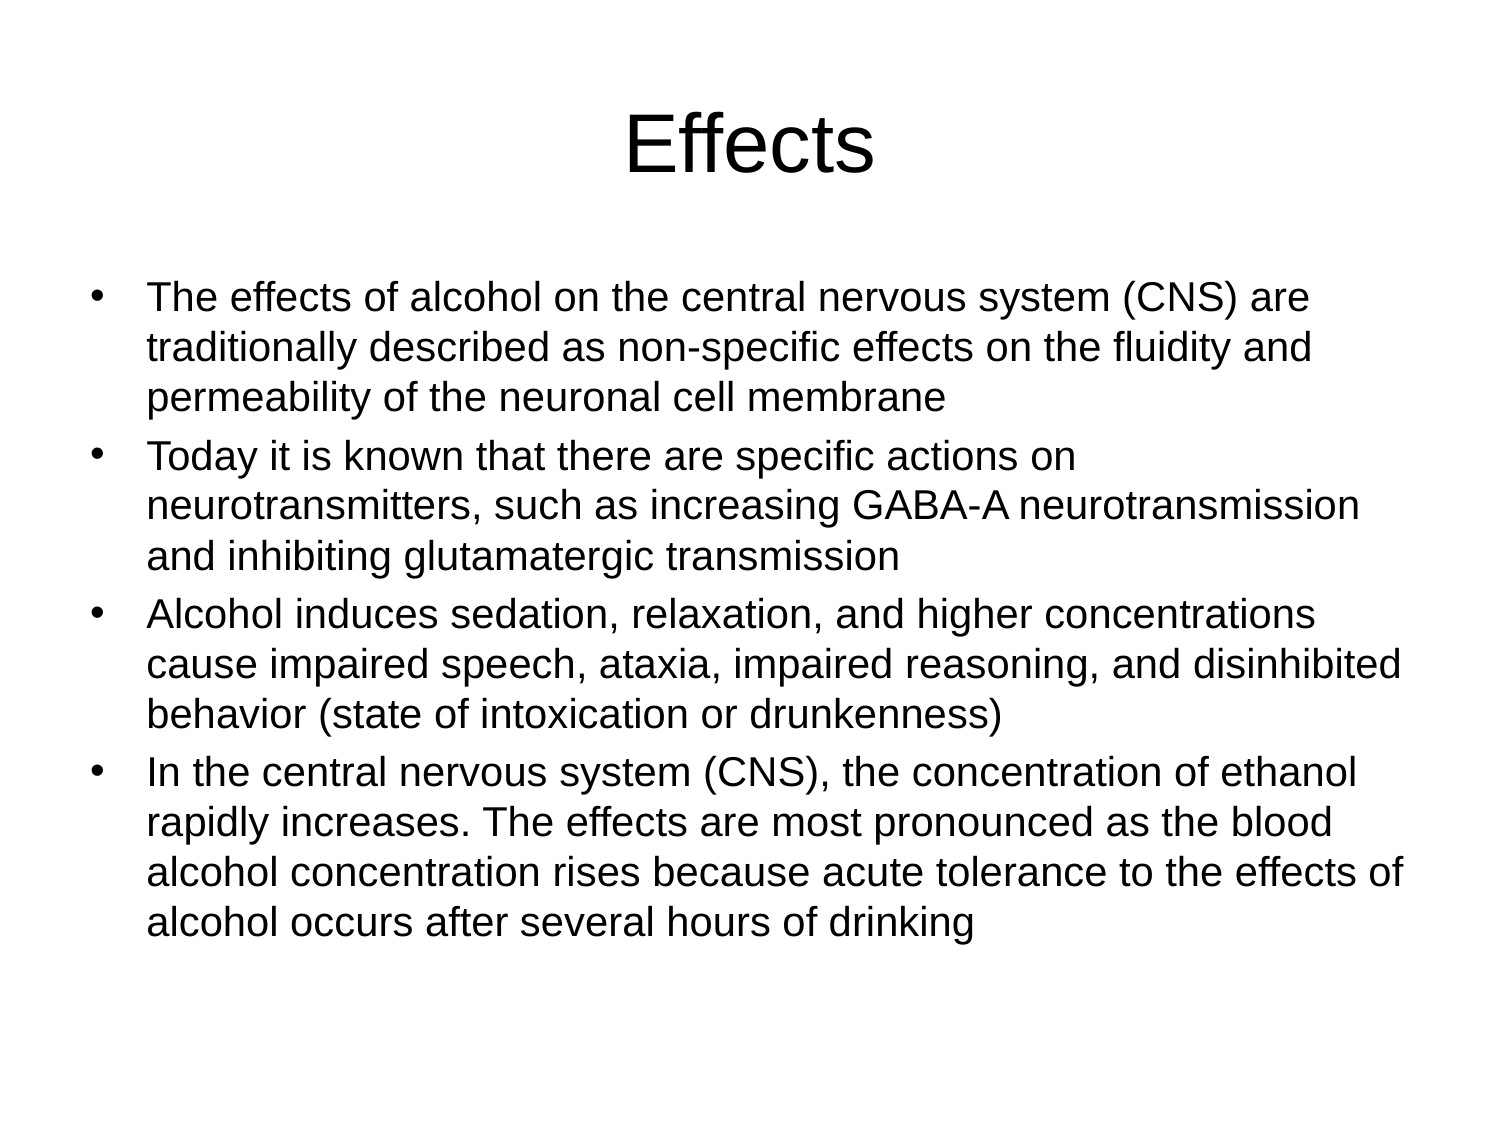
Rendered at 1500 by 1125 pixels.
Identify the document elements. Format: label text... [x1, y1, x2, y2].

title Effects [75, 45, 1425, 233]
list The effects of alcohol on the central nervous system (CNS) are traditionally described as non-specific effects on the fluidity and permeability of the neuronal cell membrane Today it is known that there are specific actions on neurotransmitters, such as increasing GABA-A neurotransmission and inhibiting glutamatergic transmission Alcohol induces sedation, relaxation, and higher concentrations cause impaired speech, ataxia, impaired reasoning, and disinhibited behavior (state of intoxication or drunkenness) In the central nervous system (CNS), the concentration of ethanol rapidly increases. The effects are most pronounced as the blood alcohol concentration rises because acute tolerance to the effects of alcohol occurs after several hours of drinking [75, 262, 1425, 1005]
